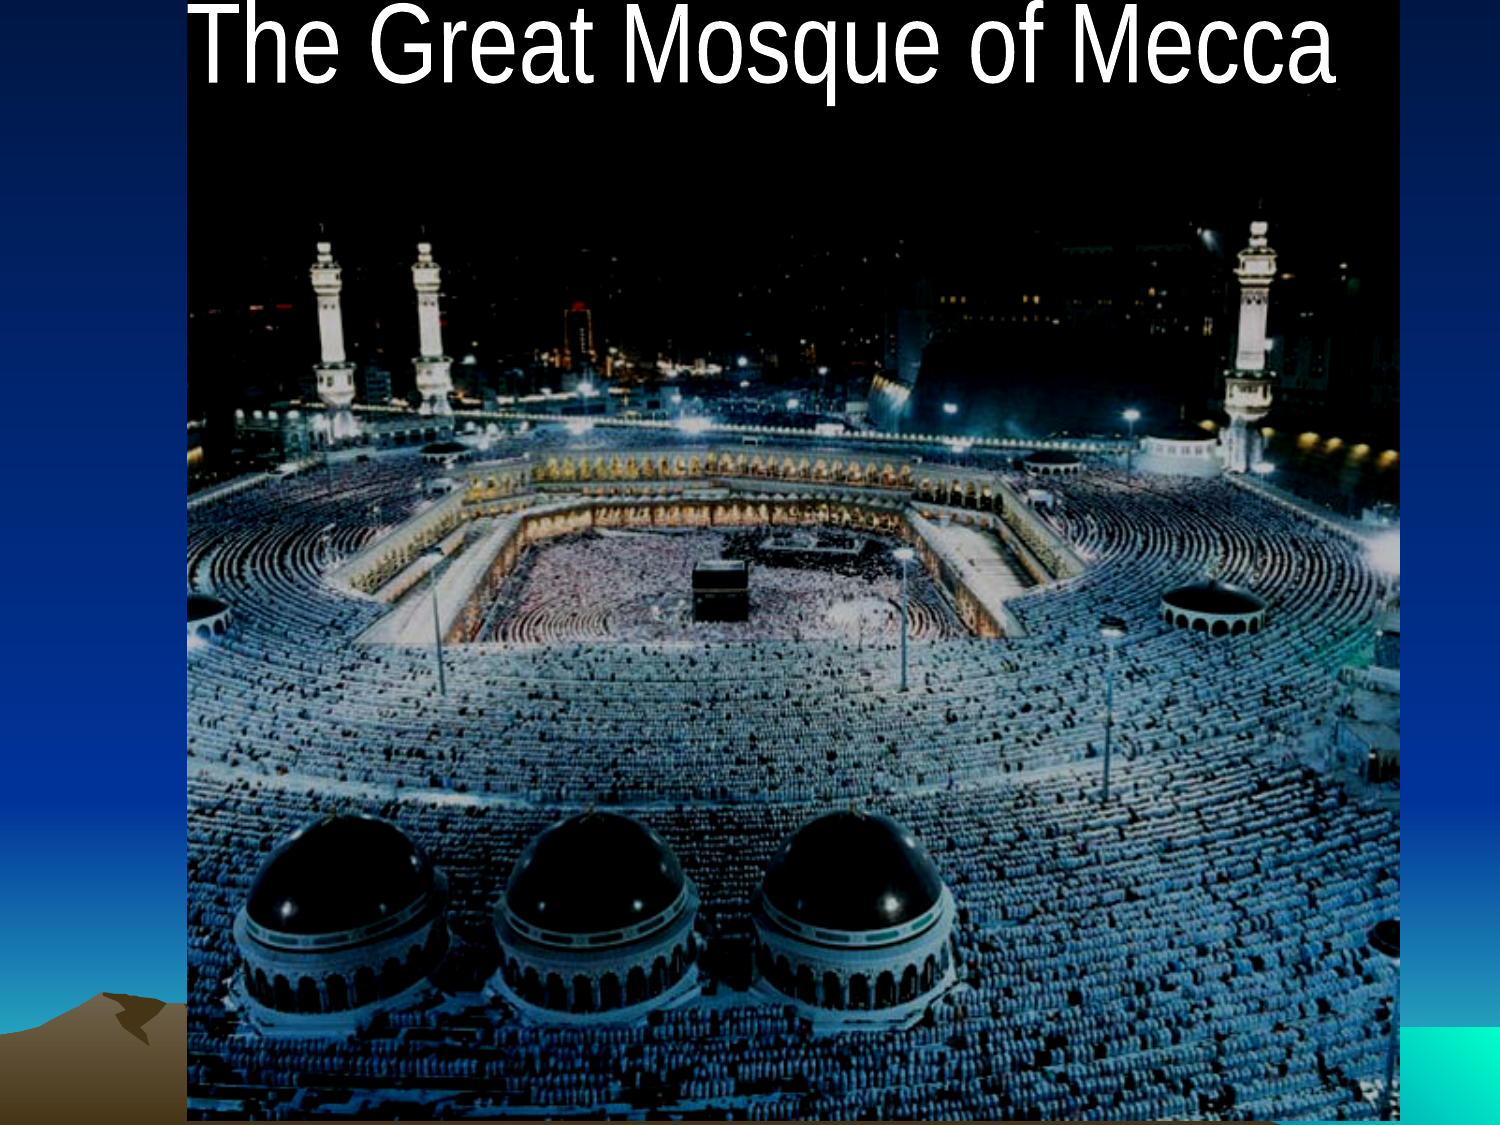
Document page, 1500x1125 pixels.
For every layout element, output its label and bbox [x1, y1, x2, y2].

picture [187, 0, 1401, 1125]
